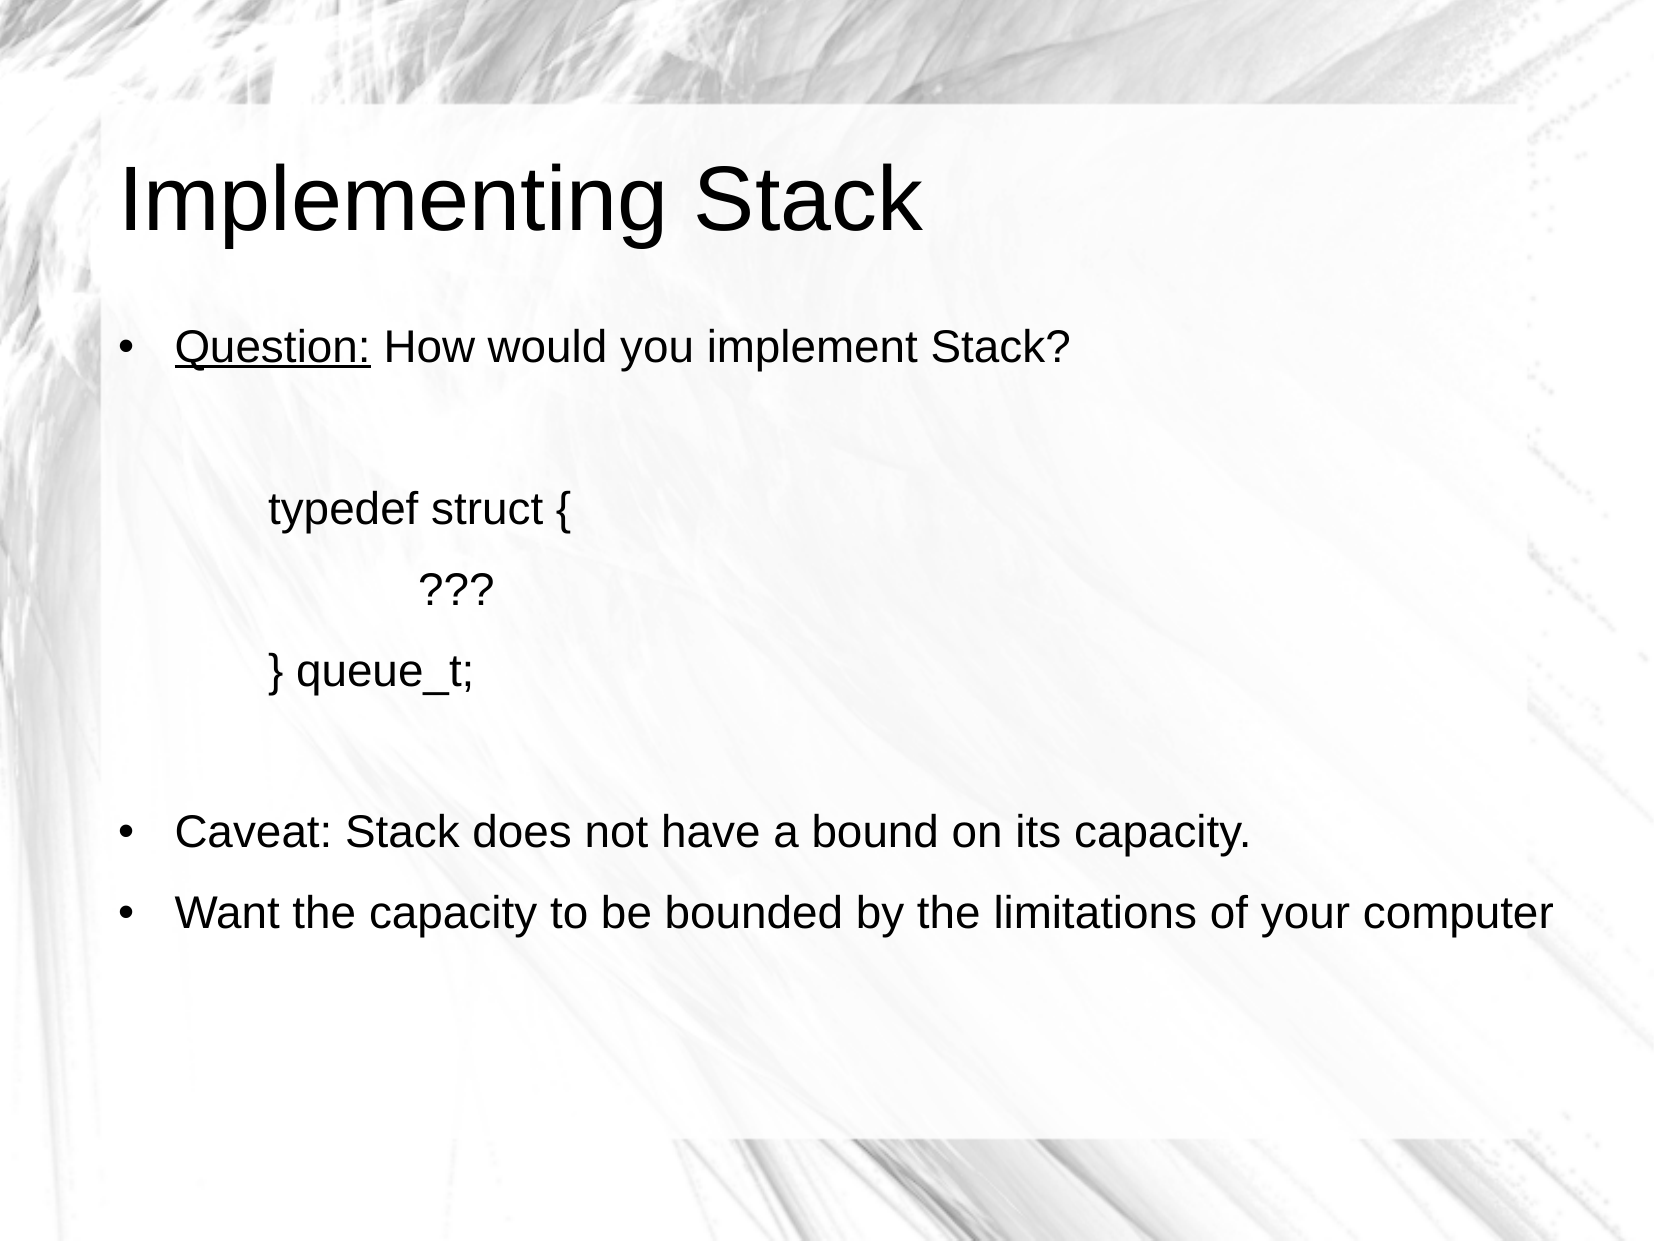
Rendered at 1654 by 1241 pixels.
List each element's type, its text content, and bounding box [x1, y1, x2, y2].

picture [0, 0, 1654, 1241]
list Question: How would you implement Stack? typedef struct { ??? } queue_t; Caveat: Stack does not have a bound on its capacity. Want the capacity to be bounded by the limitations of your computer [118, 319, 1571, 1109]
title Implementing Stack [118, 112, 1506, 281]
